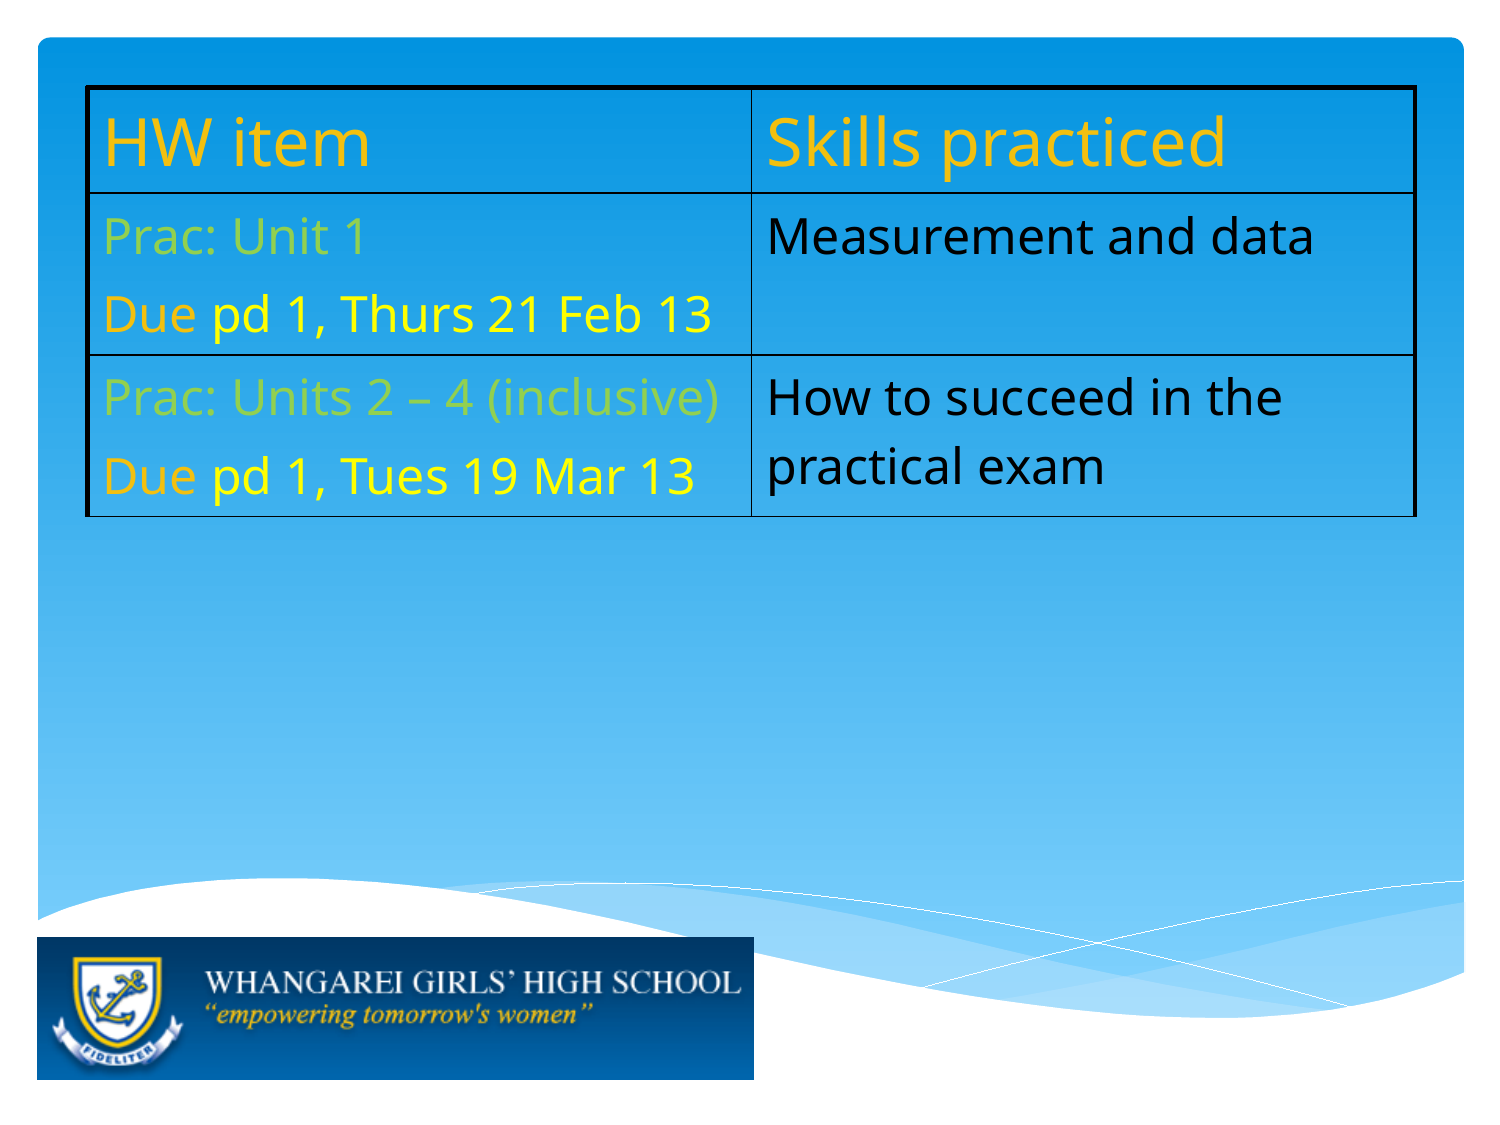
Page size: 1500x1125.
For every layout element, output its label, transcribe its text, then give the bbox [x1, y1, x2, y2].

picture [37, 937, 754, 1080]
table_cell How to succeed in the practical exam [752, 356, 1413, 516]
table_cell Measurement and data [752, 194, 1413, 354]
table_cell Prac: Unit 1 Due pd 1, Thurs 21 Feb 13 [90, 194, 751, 354]
table_header Skills practiced [752, 90, 1413, 192]
table_header HW item [90, 90, 751, 192]
table_cell Prac: Units 2 – 4 (inclusive) Due pd 1, Tues 19 Mar 13 [90, 356, 751, 516]
